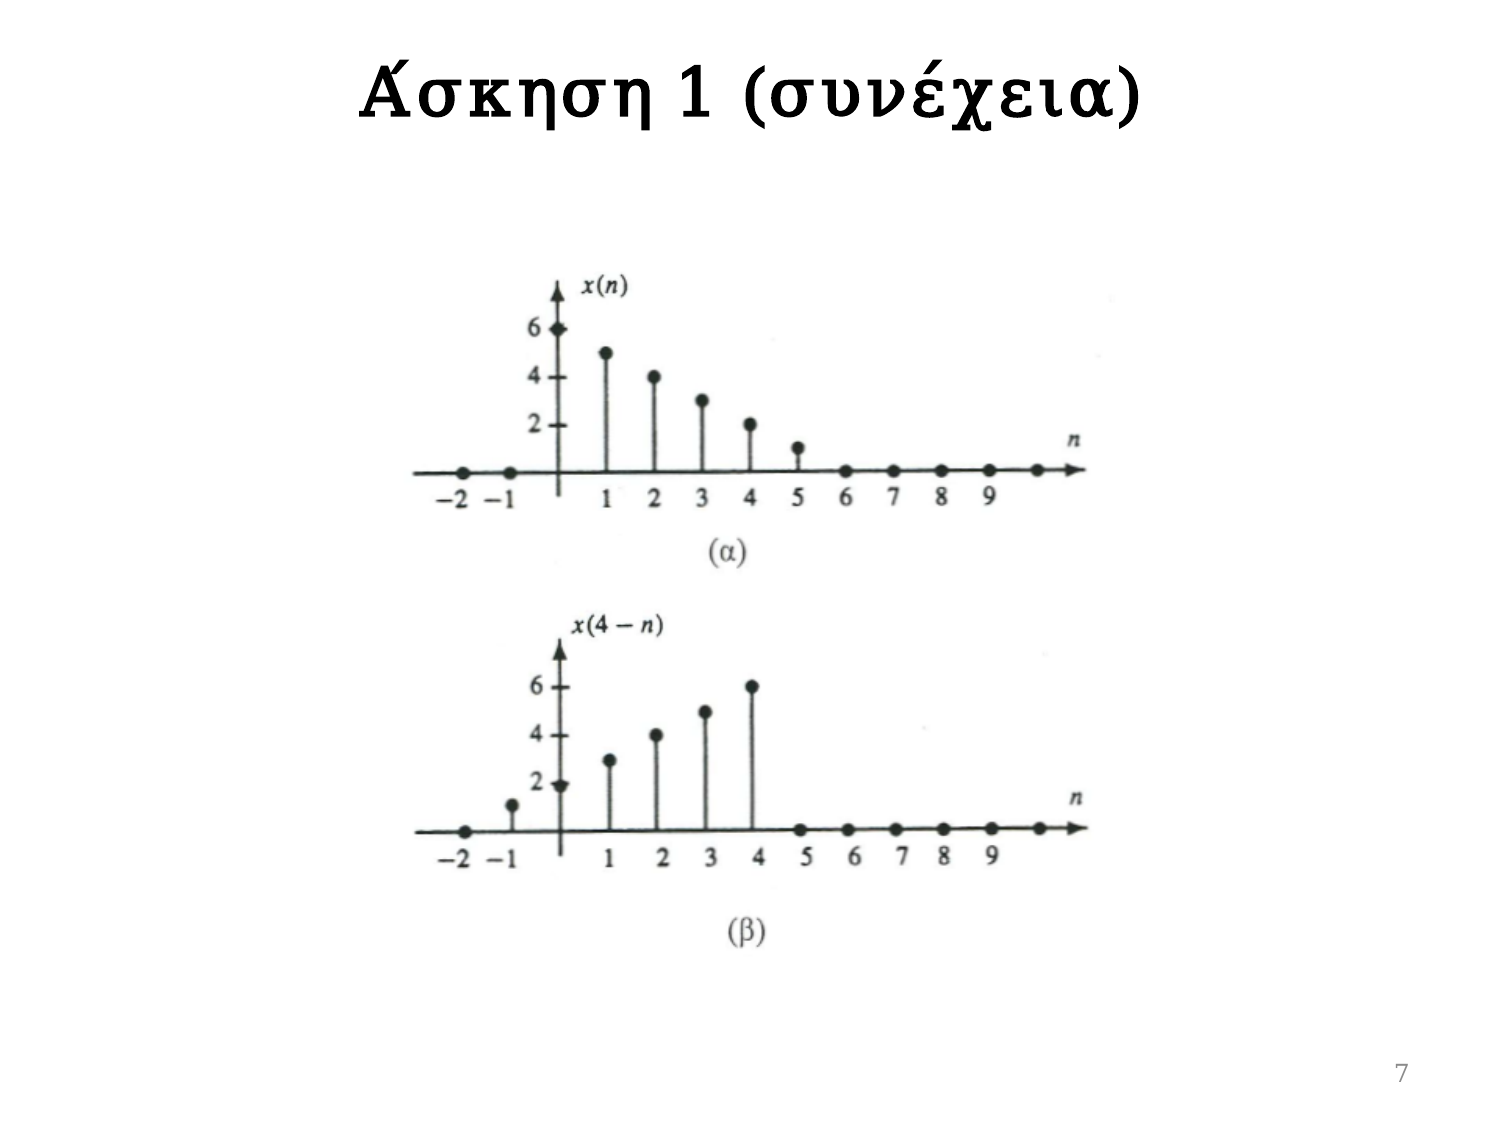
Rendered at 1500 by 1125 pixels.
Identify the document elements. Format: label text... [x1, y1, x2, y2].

title Άσκηση 1 (συνέχεια) [75, 19, 1425, 159]
picture [373, 266, 1126, 969]
slide_number 7 [1222, 1042, 1425, 1103]
